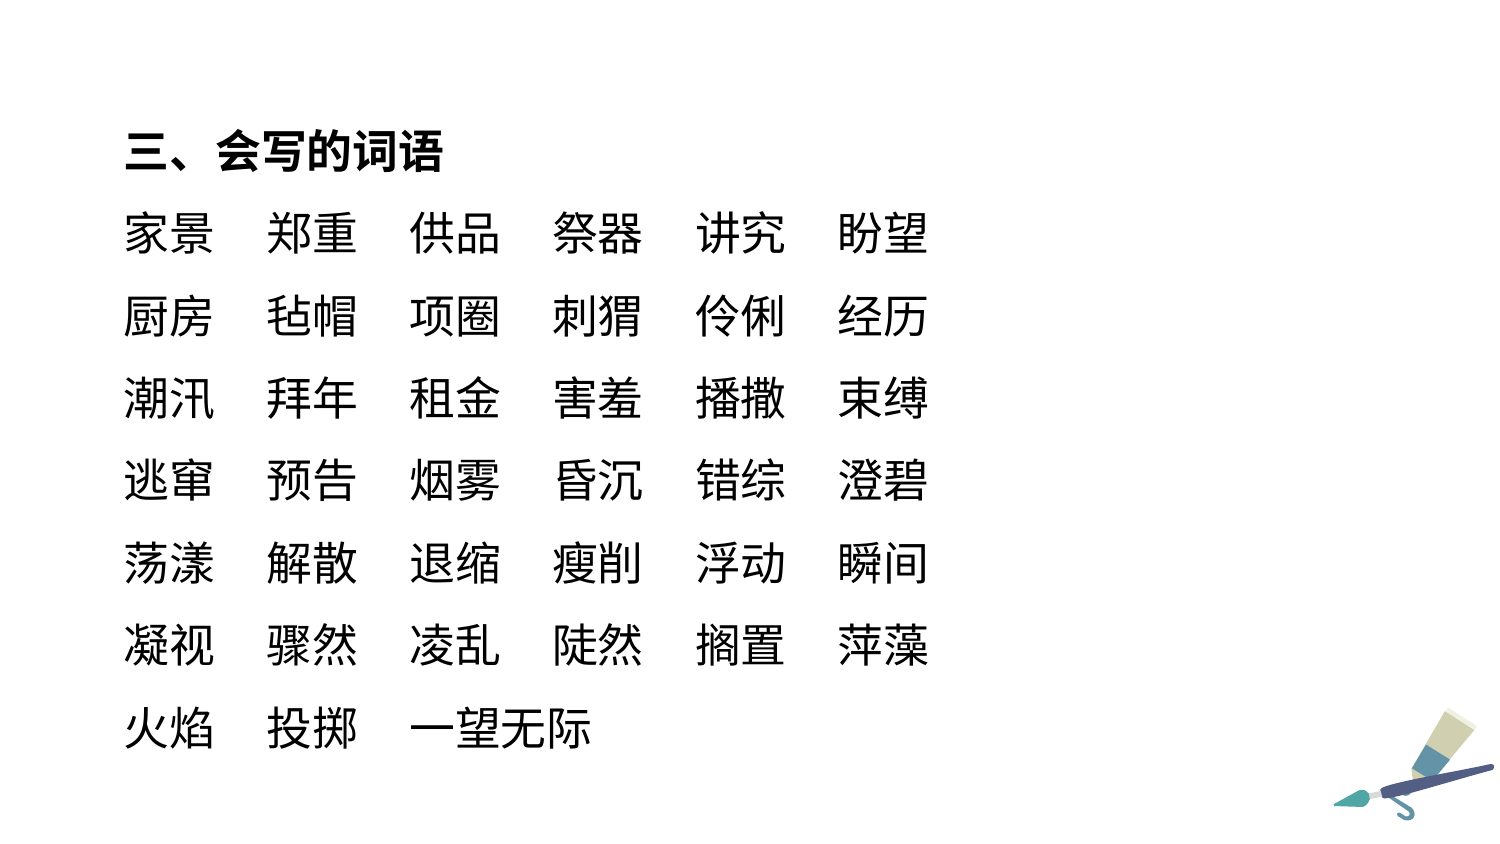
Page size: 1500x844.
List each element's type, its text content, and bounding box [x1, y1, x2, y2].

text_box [1358, 708, 1481, 844]
text_box 三、会写的词语 家景 郑重 供品 祭器 讲究 盼望 厨房 毡帽 项圈 刺猬 伶俐 经历 潮汛 拜年 租金 害羞 播撒 束缚 逃窜 预告 烟雾 昏沉 错综 澄碧 荡漾 解散 退缩 瘦削 浮动 瞬间 凝视 骤然 凌乱 陡然 搁置 萍藻 火焰 投掷 一望无际 [109, 87, 1480, 762]
